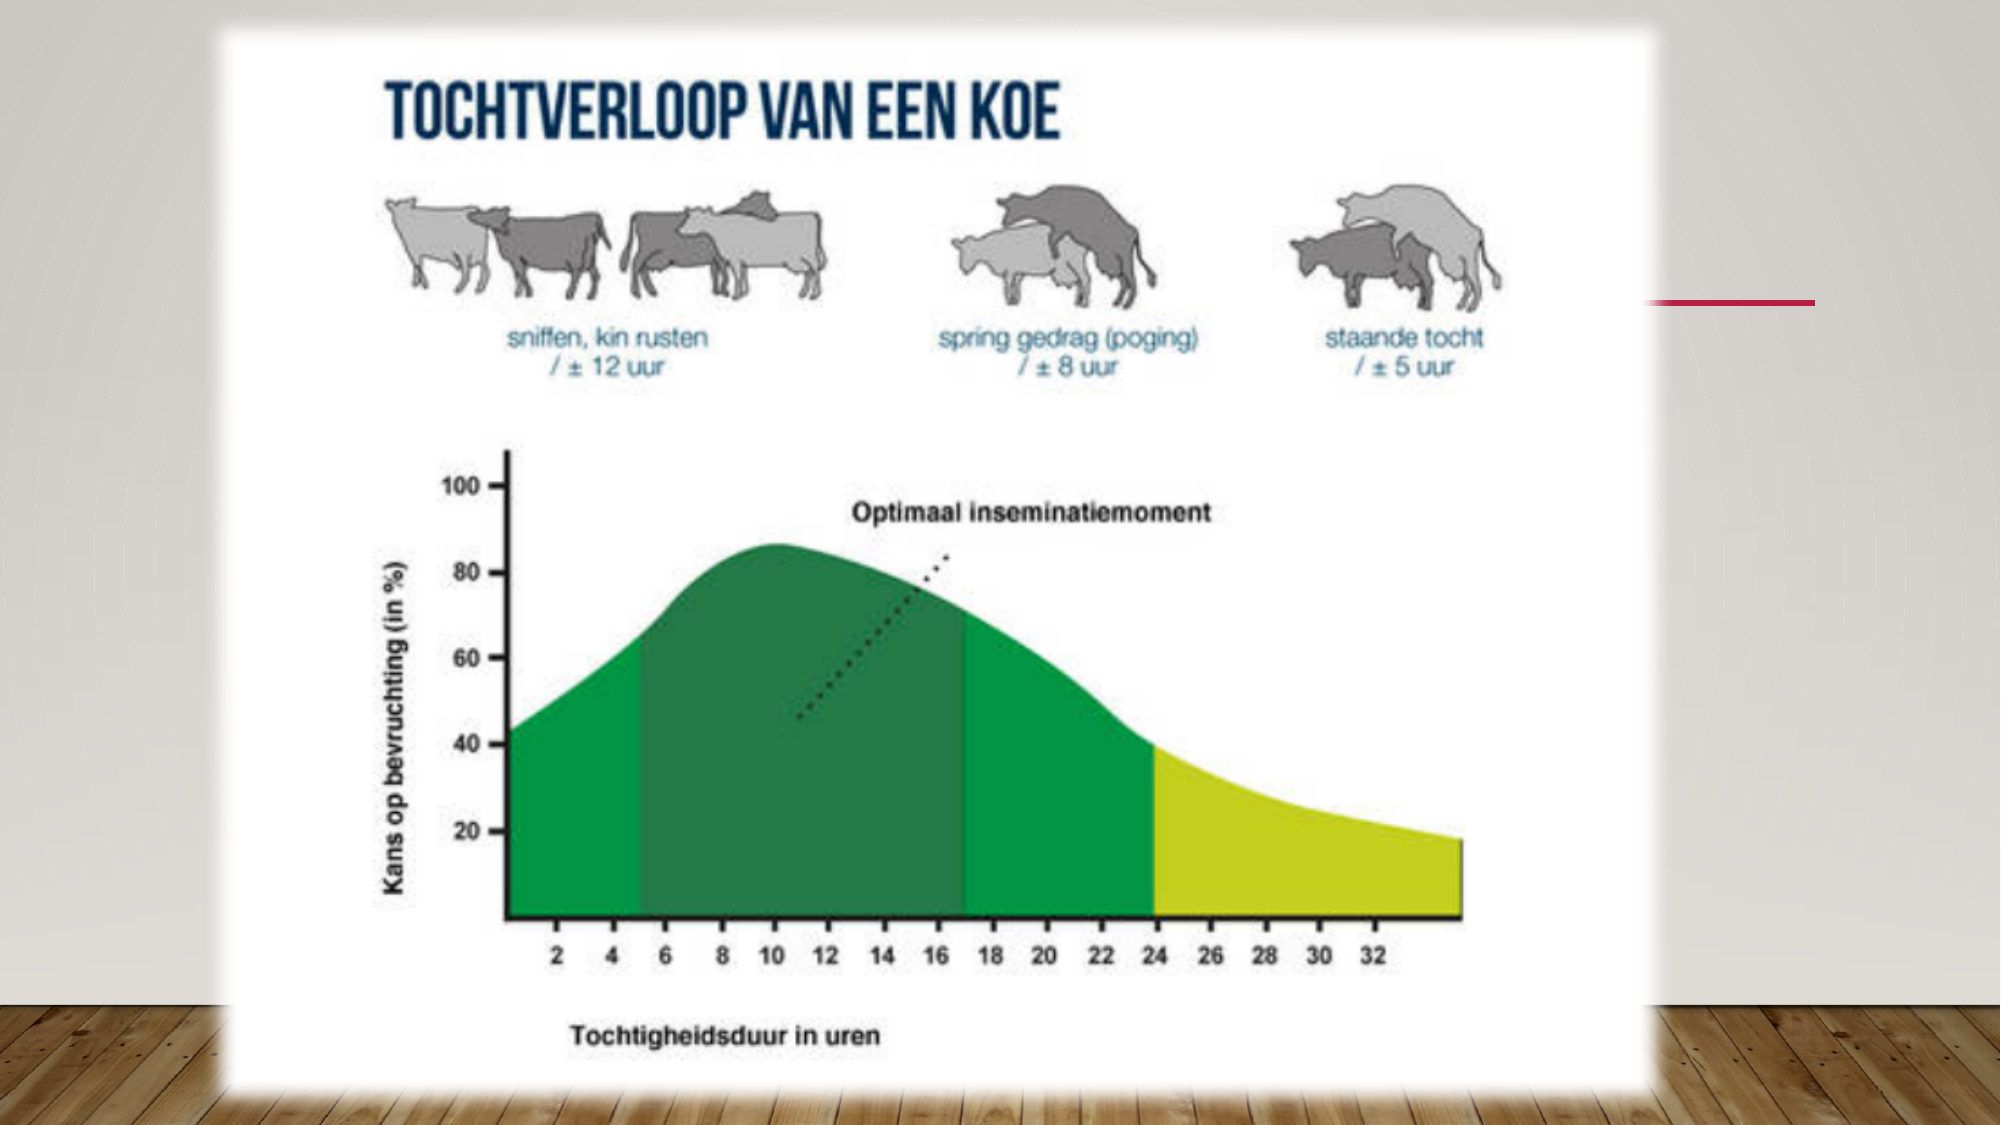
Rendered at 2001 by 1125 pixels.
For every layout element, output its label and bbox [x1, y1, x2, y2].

picture [0, 1005, 2000, 1125]
list [202, 10, 1676, 1117]
